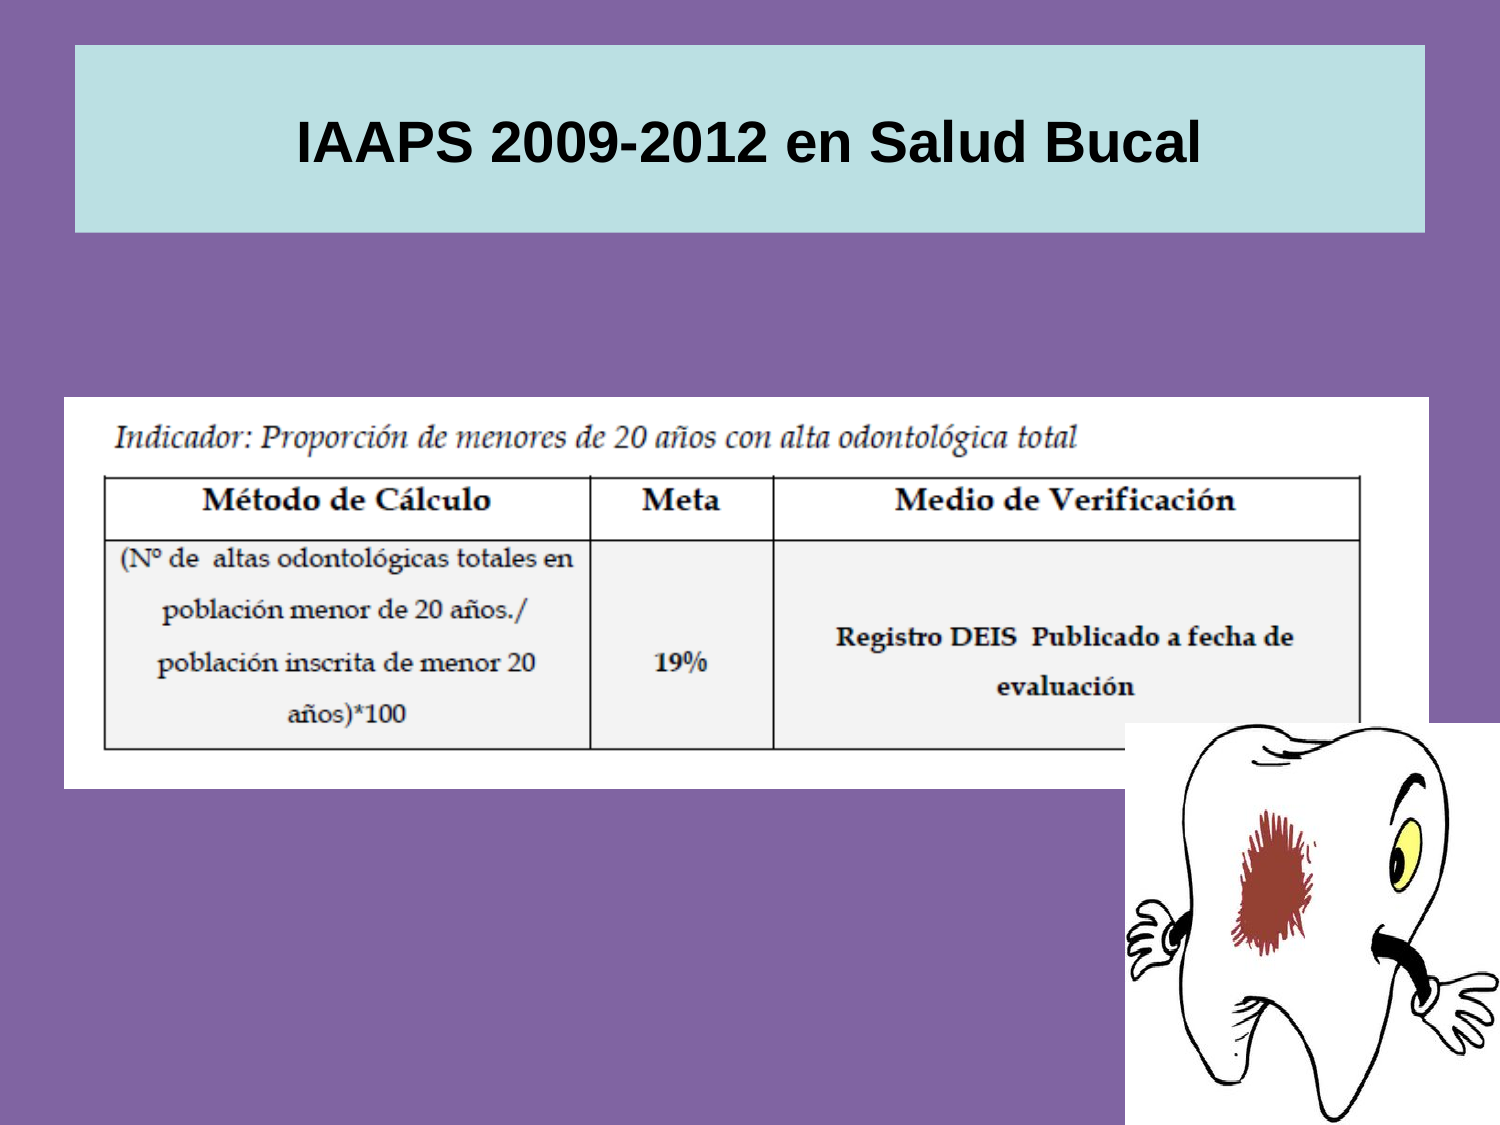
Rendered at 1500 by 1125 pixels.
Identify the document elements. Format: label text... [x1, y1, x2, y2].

title IAAPS 2009-2012 en Salud Bucal [74, 44, 1426, 233]
picture [64, 396, 1500, 1125]
